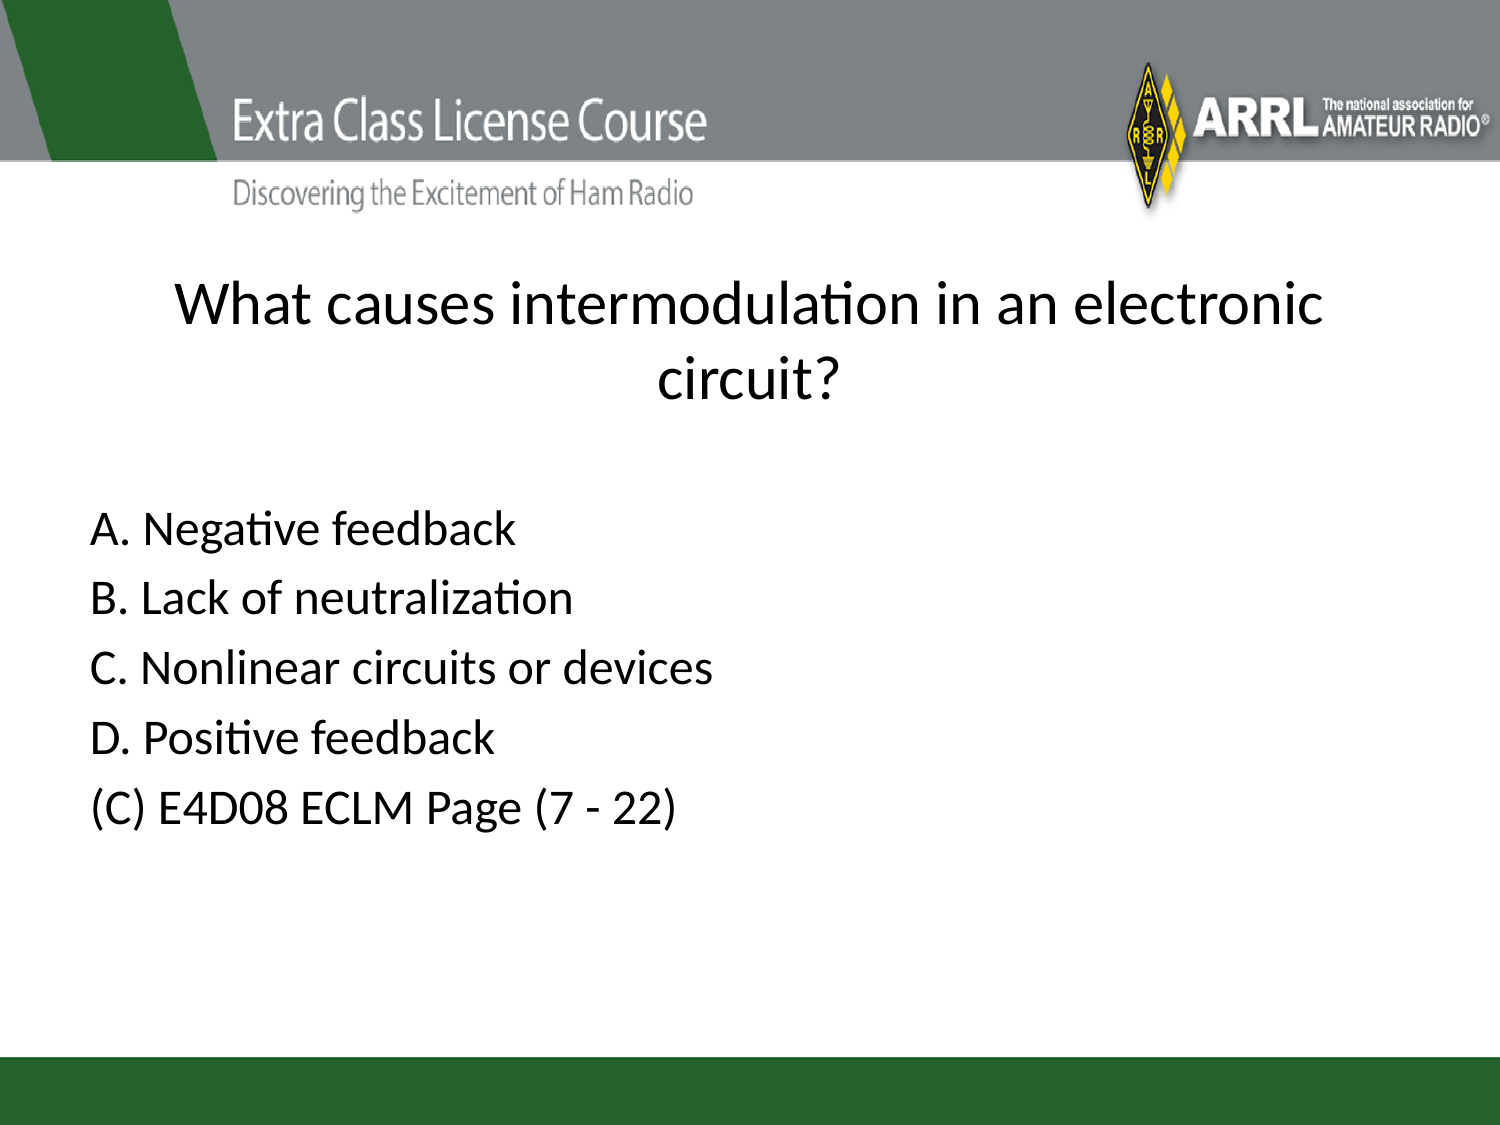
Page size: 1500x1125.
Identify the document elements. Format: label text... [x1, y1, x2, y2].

list A. Negative feedback B. Lack of neutralization C. Nonlinear circuits or devices D. Positive feedback (C) E4D08 ECLM Page (7 - 22) [75, 487, 1425, 1005]
title What causes intermodulation in an electronic circuit? [75, 254, 1425, 435]
picture [0, 0, 1500, 1125]
